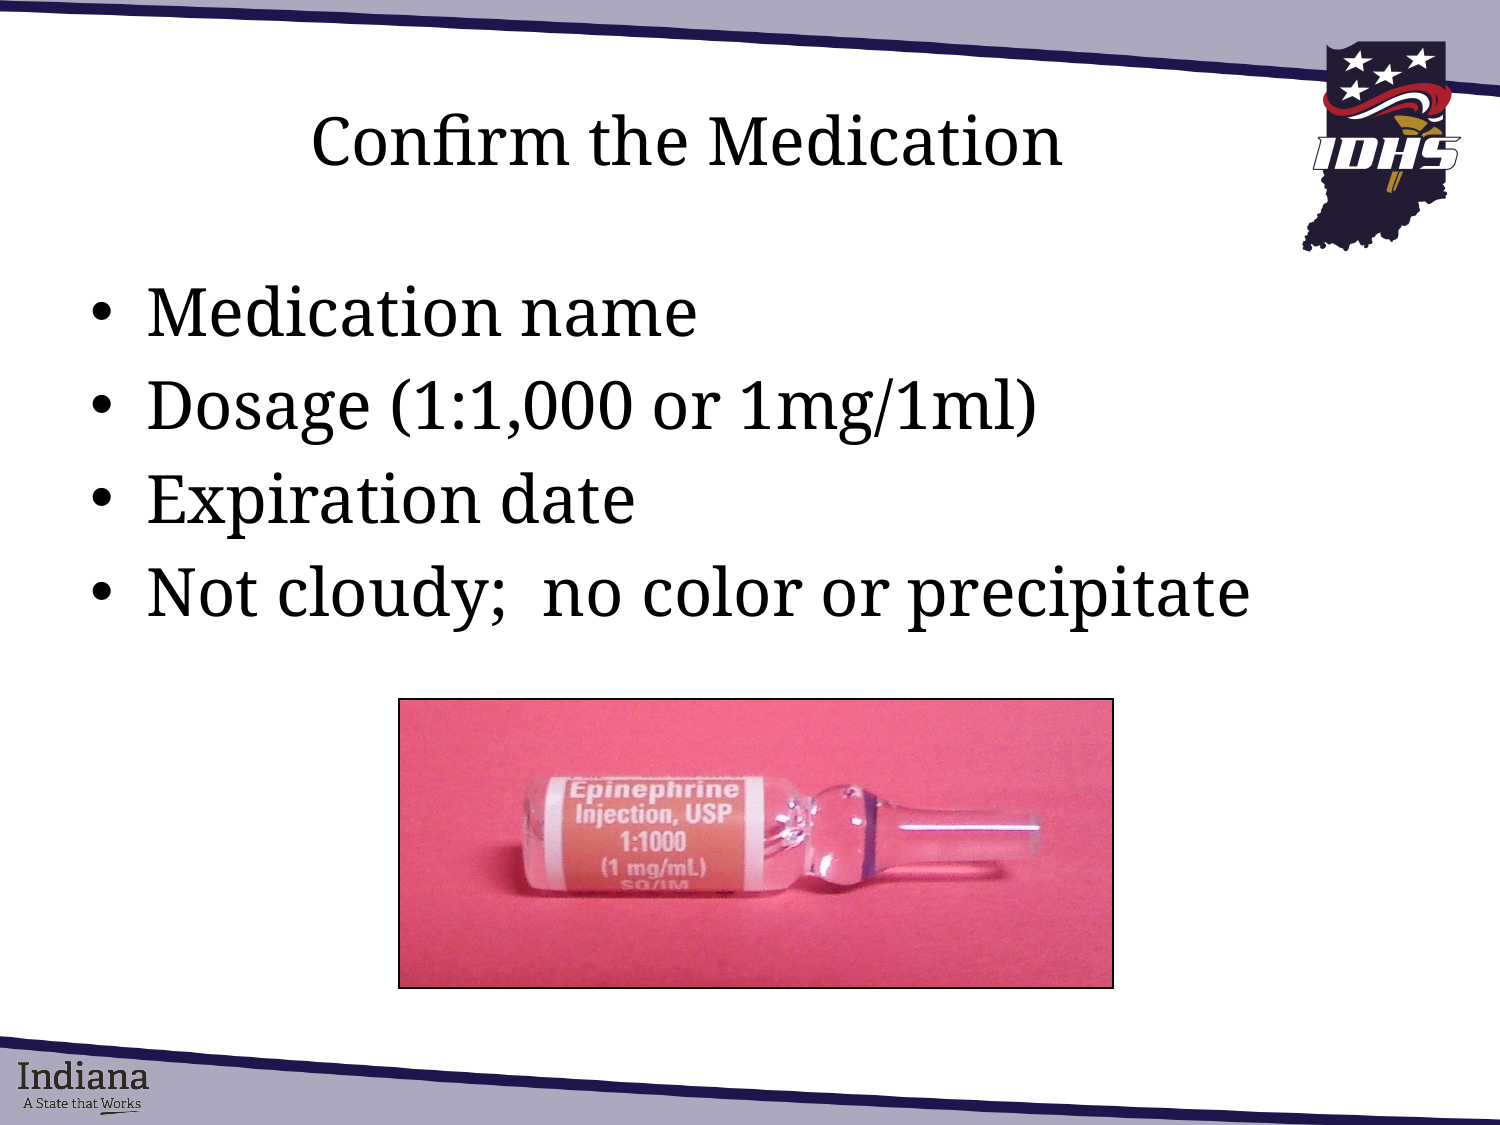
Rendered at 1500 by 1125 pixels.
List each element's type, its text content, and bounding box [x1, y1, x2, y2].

list Medication name Dosage (1:1,000 or 1mg/1ml) Expiration date Not cloudy; no color or precipitate [75, 262, 1425, 1005]
title Confirm the Medication [75, 45, 1300, 233]
picture [0, 0, 1500, 1125]
